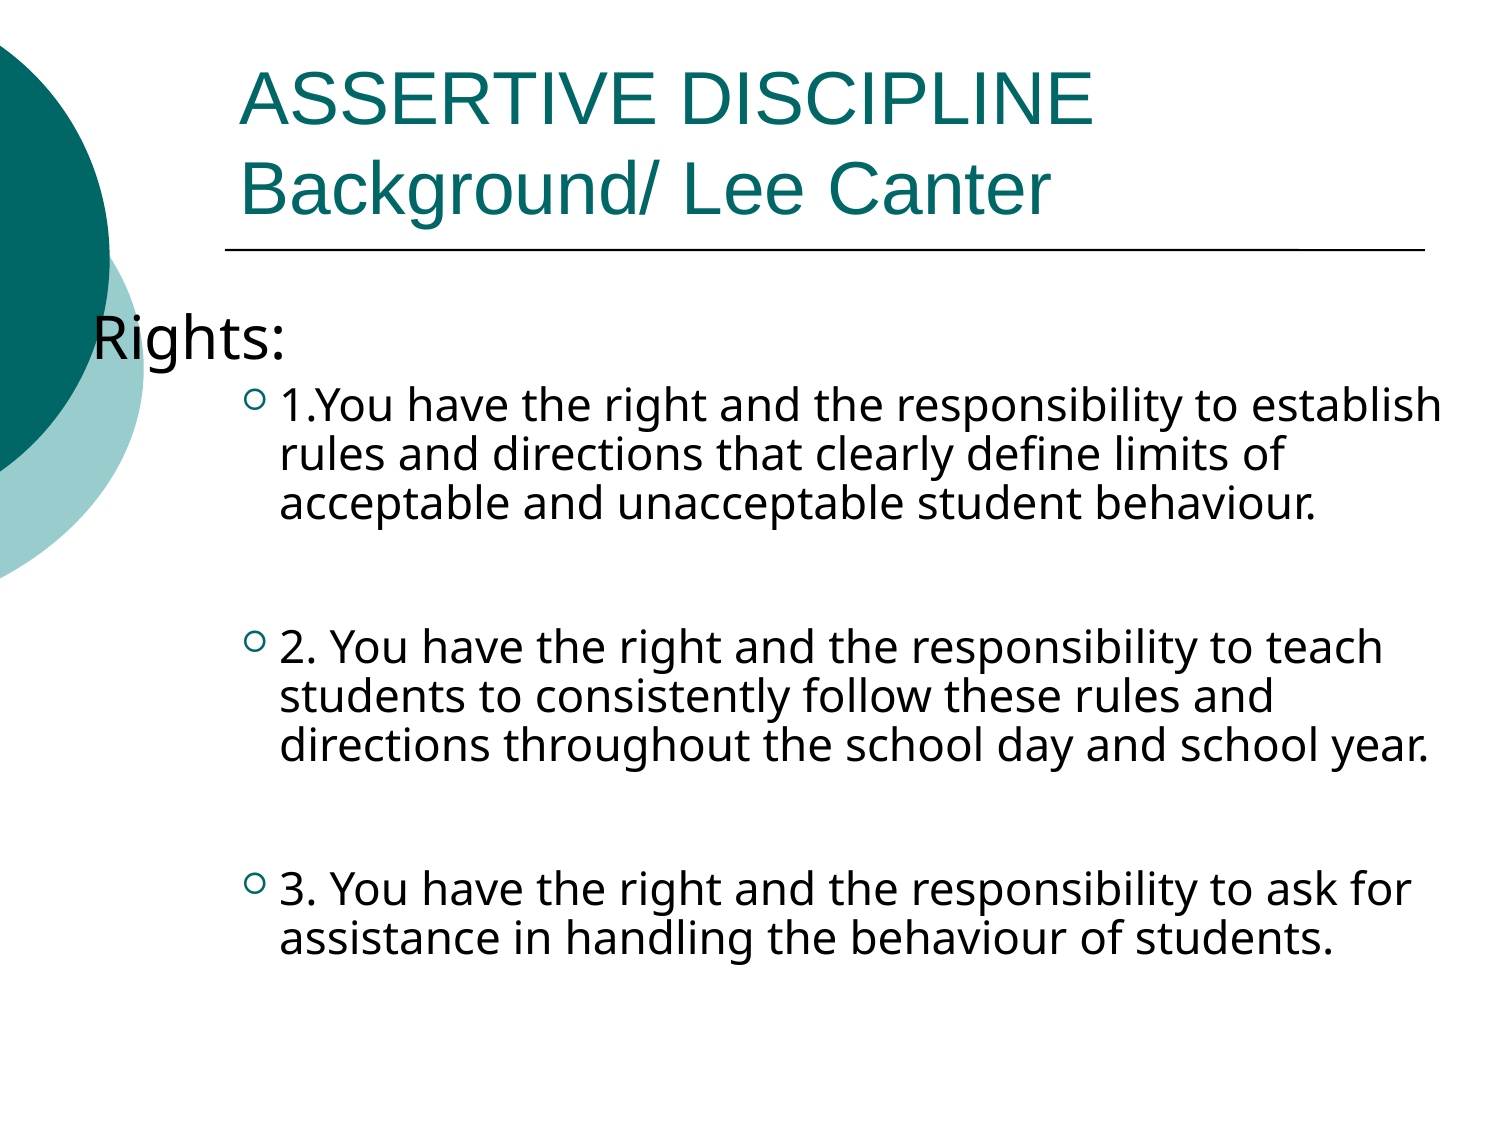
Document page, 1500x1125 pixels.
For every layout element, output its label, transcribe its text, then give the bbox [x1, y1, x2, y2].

title ASSERTIVE DISCIPLINE Background/ Lee Canter [224, 49, 1425, 238]
list Rights: 1.You have the right and the responsibility to establish rules and directions that clearly define limits of acceptable and unacceptable student behaviour. 2. You have the right and the responsibility to teach students to consistently follow these rules and directions throughout the school day and school year. 3. You have the right and the responsibility to ask for assistance in handling the behaviour of students. [76, 299, 1459, 975]
